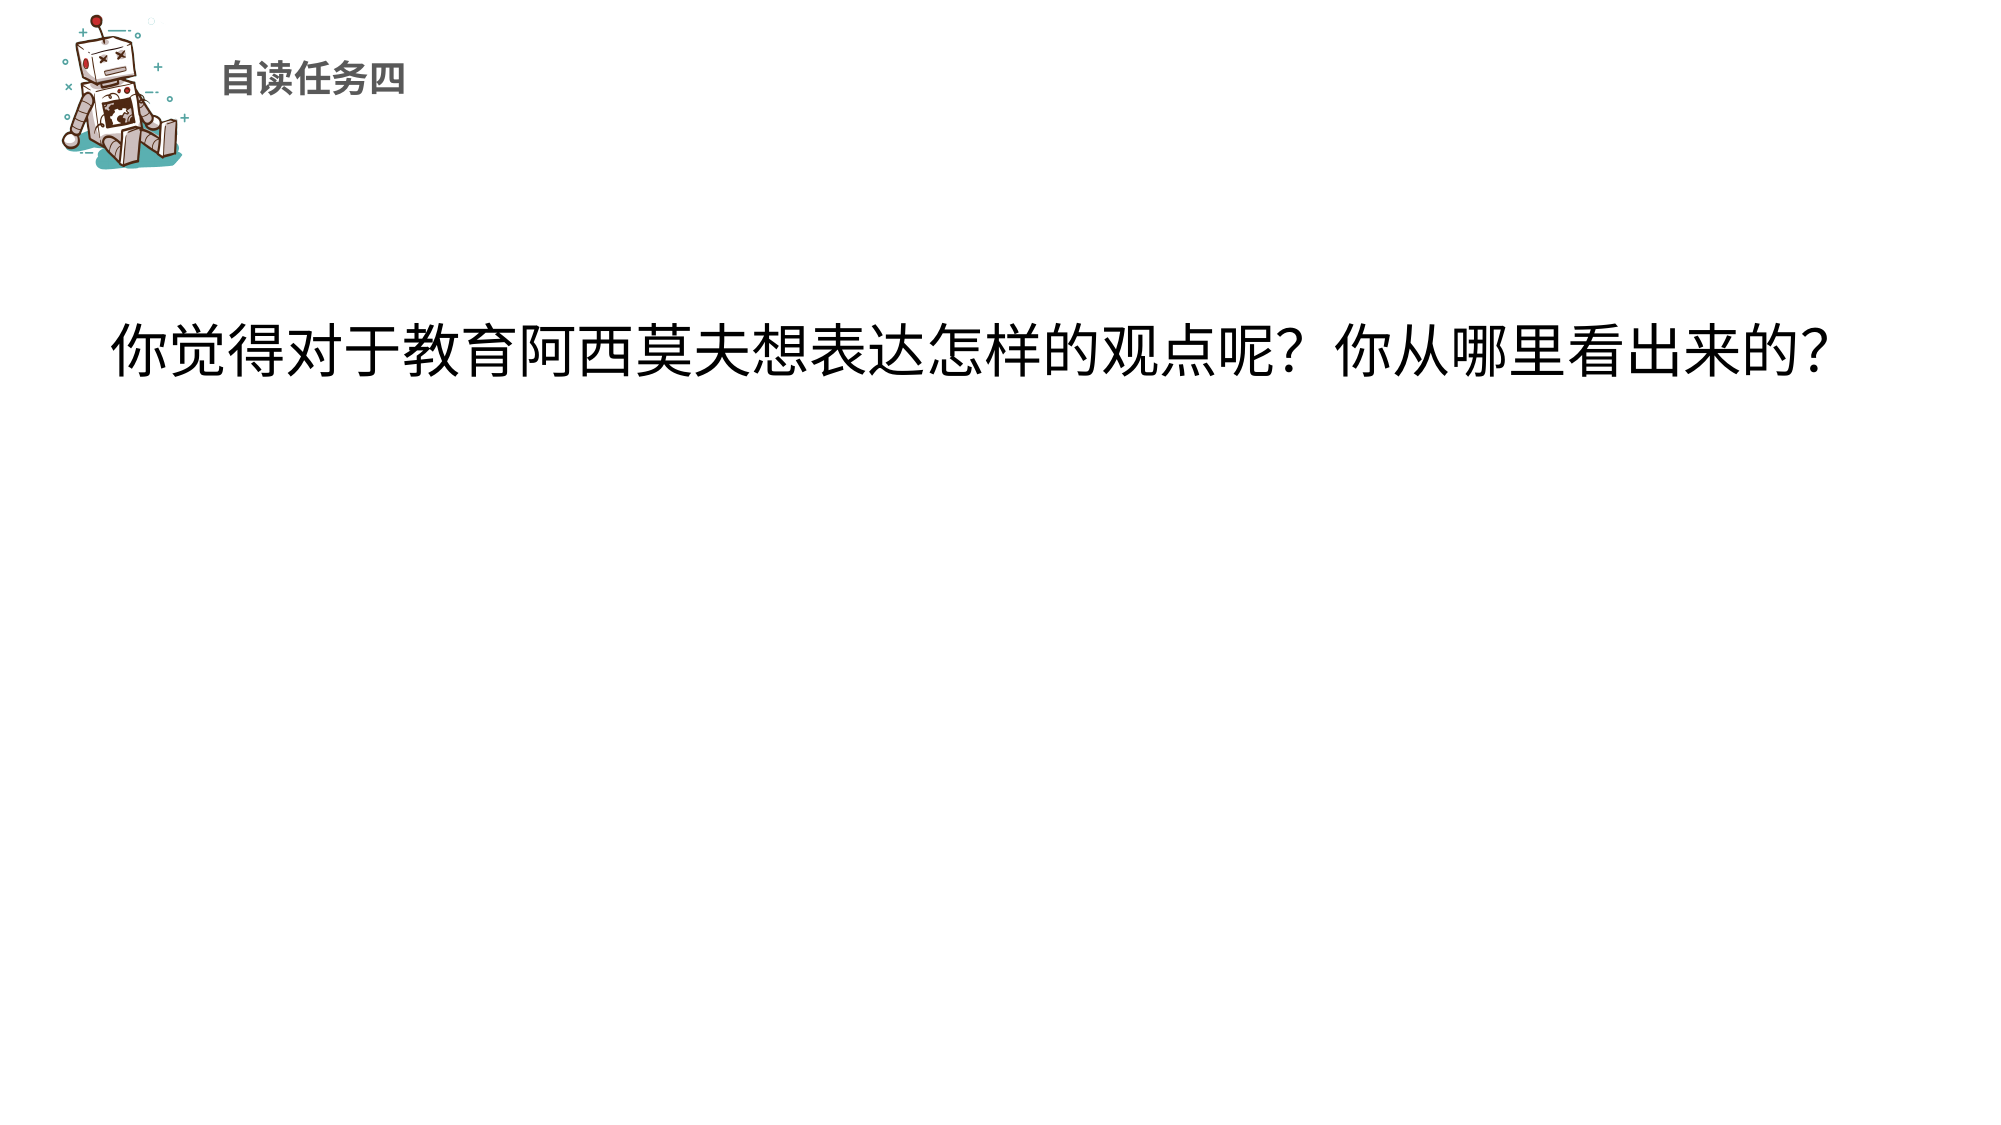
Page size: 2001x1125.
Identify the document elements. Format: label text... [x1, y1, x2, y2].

text_box 自读任务四 [204, 47, 620, 108]
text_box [32, 8, 201, 189]
text_box 你觉得对于教育阿西莫夫想表达怎样的观点呢？你从哪里看出来的？ [96, 282, 1874, 392]
